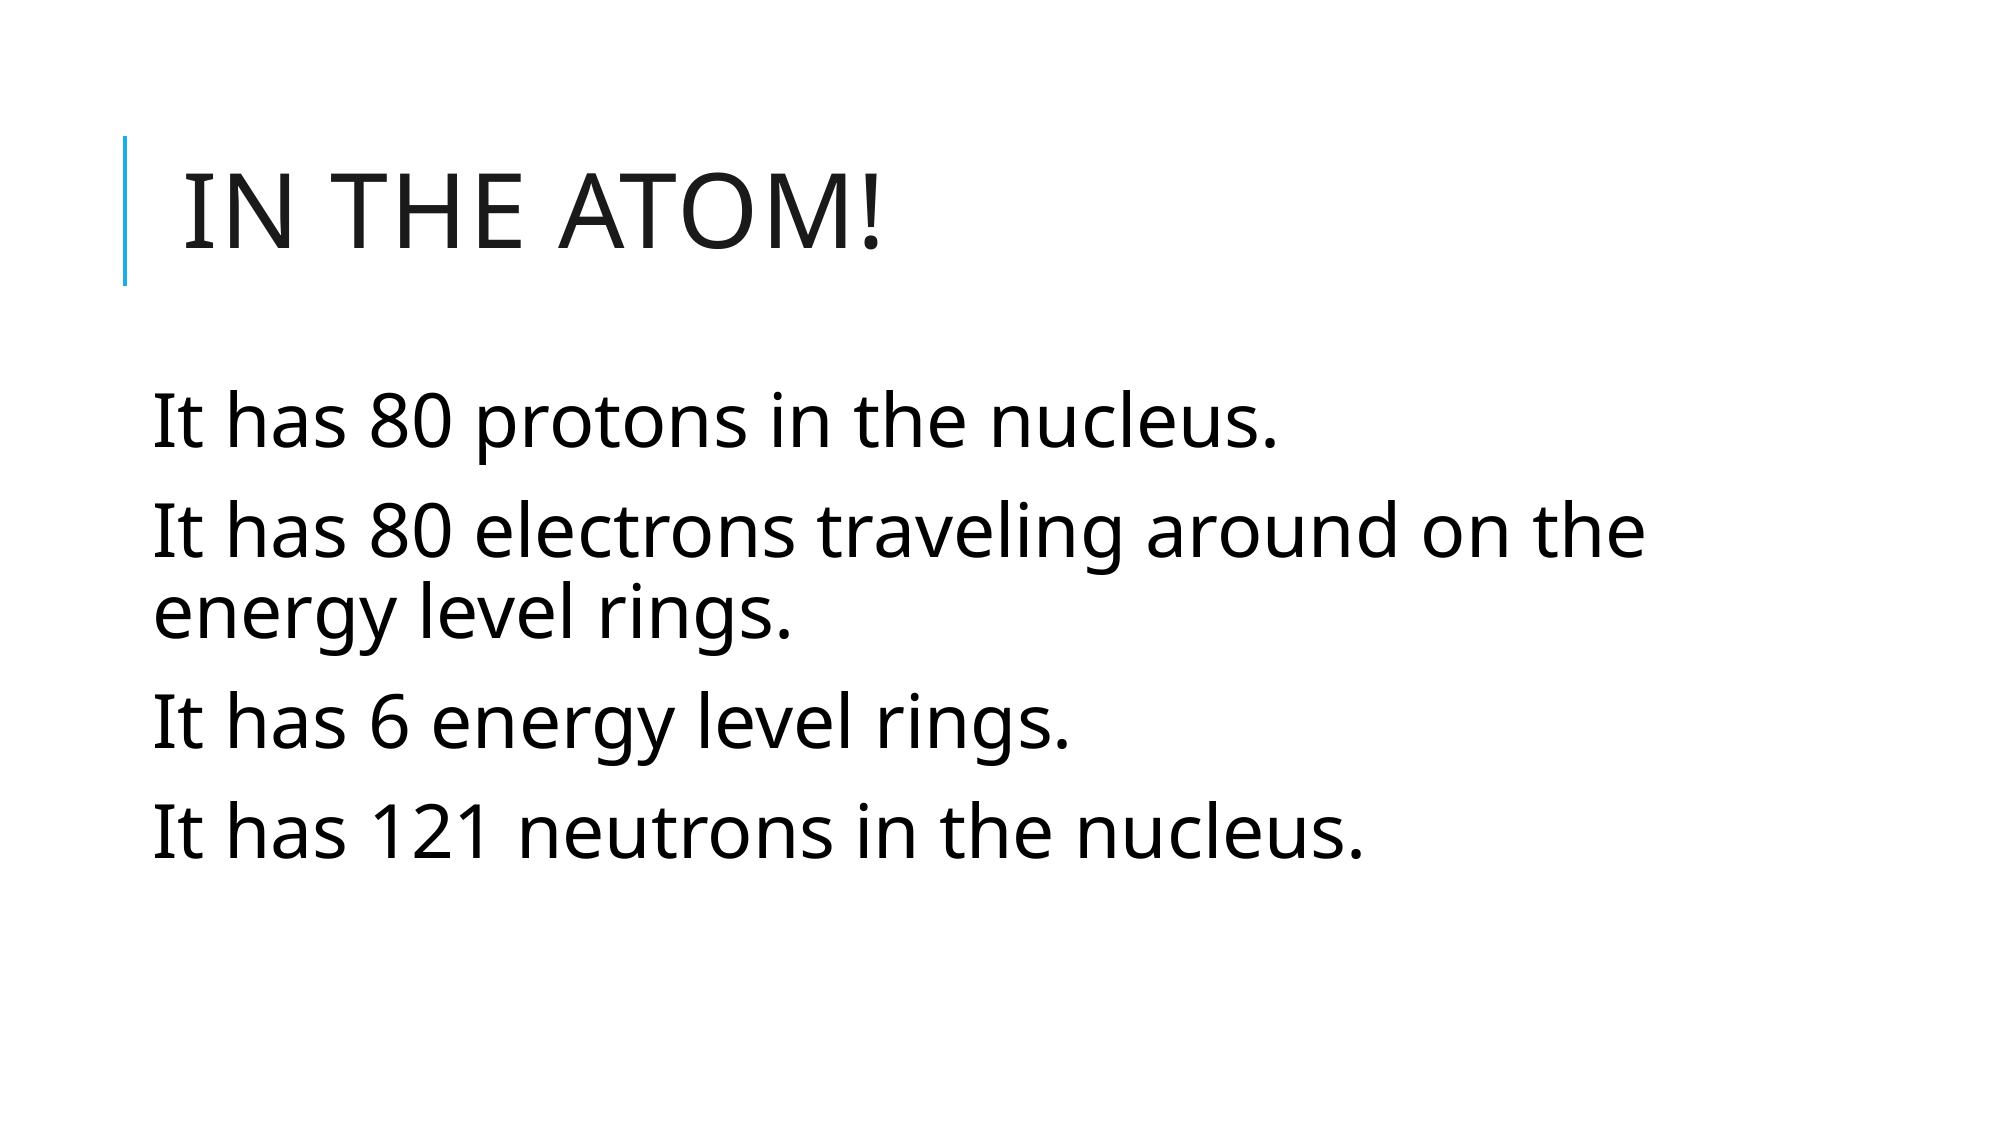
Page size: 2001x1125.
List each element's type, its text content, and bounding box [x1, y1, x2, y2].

list It has 80 protons in the nucleus. It has 80 electrons traveling around on the energy level rings. It has 6 energy level rings. It has 121 neutrons in the nucleus. [137, 375, 1763, 1035]
title In the atom! [168, 96, 1763, 342]
